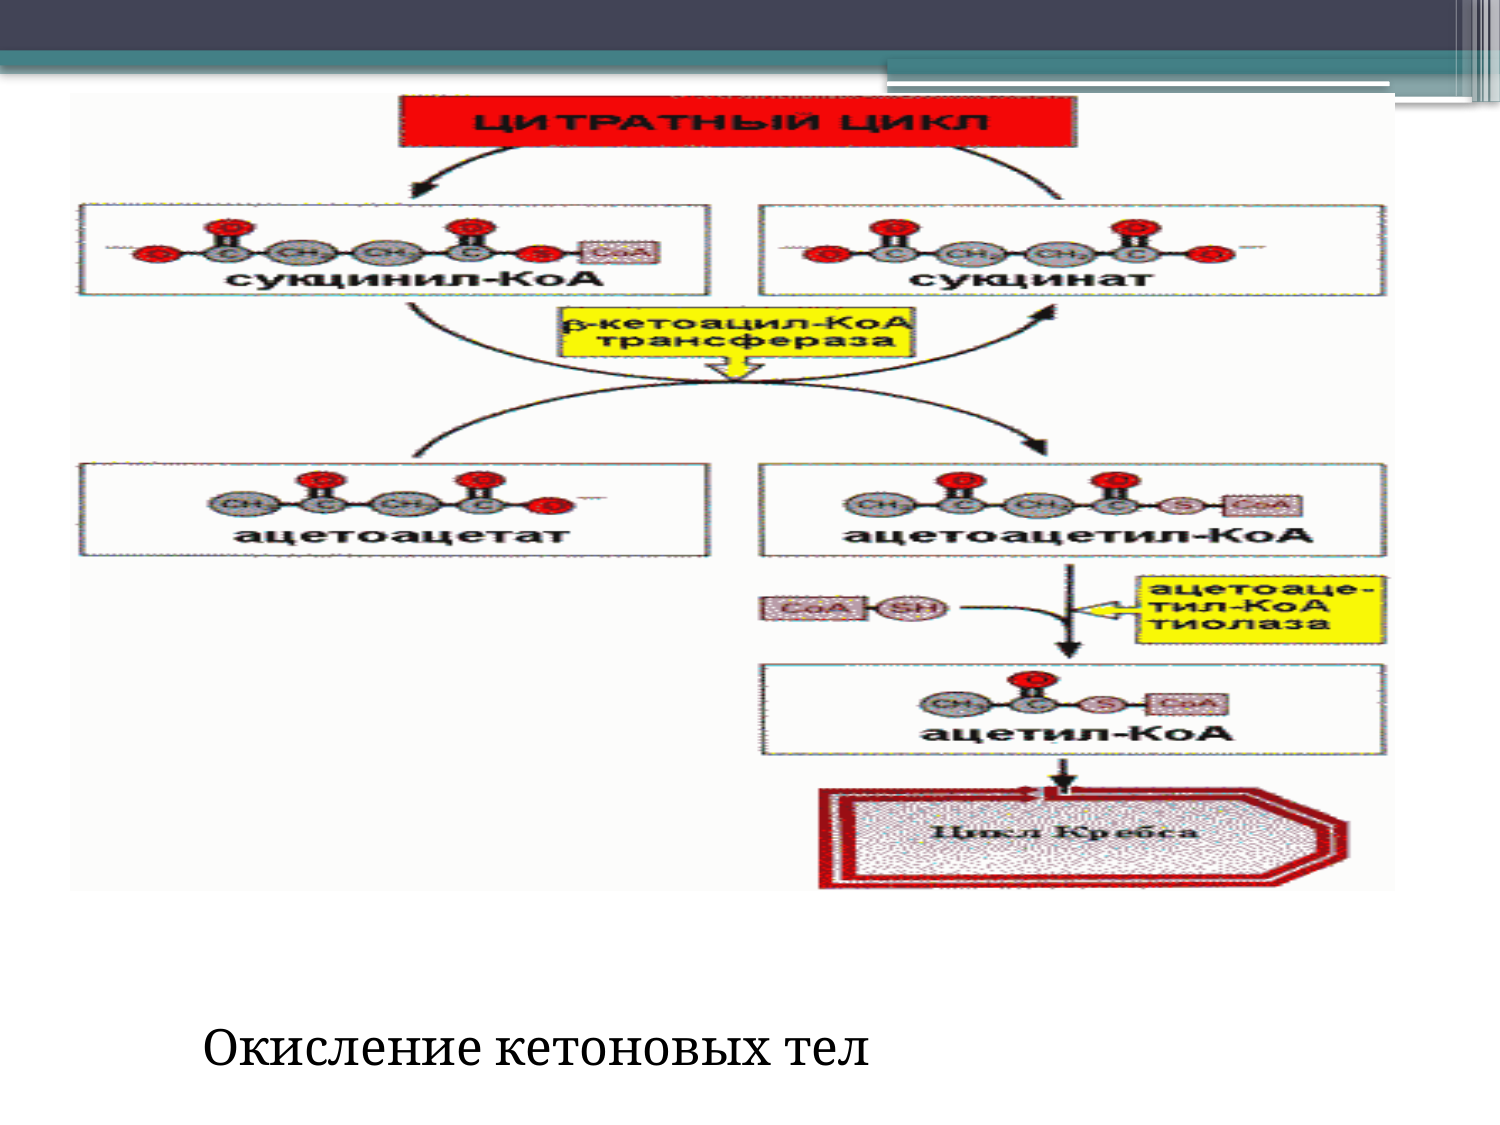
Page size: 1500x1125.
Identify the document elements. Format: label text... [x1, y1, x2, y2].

text_box Окисление кетоновых тел [187, 1007, 903, 1083]
picture [70, 93, 1395, 891]
